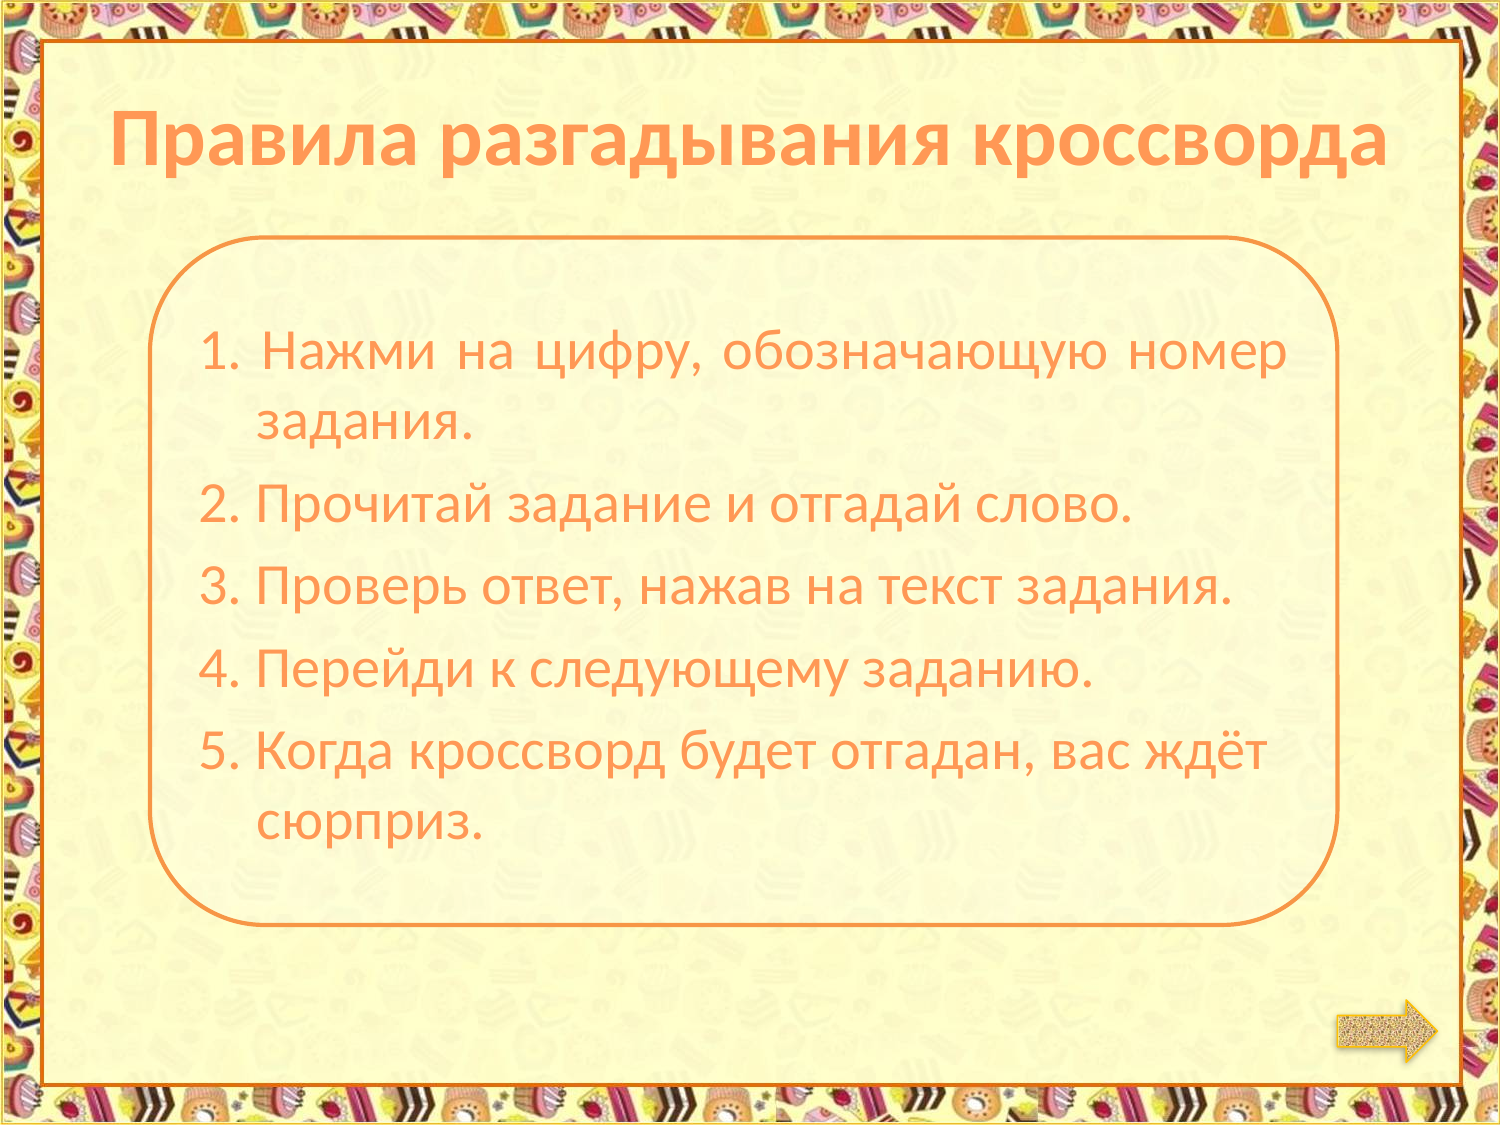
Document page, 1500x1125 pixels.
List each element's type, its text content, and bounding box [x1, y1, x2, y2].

picture [0, 0, 1500, 1125]
text_box 1. Нажми на цифру, обозначающую номер задания. 2. Прочитай задание и отгадай слово. 3. Проверь ответ, нажав на текст задания. 4. Перейди к следующему заданию. 5. Когда кроссворд будет отгадан, вас ждёт сюрприз. [147, 235, 1340, 928]
text_box [1336, 999, 1439, 1064]
text_box Правила разгадывания кроссворда [62, 75, 1438, 190]
